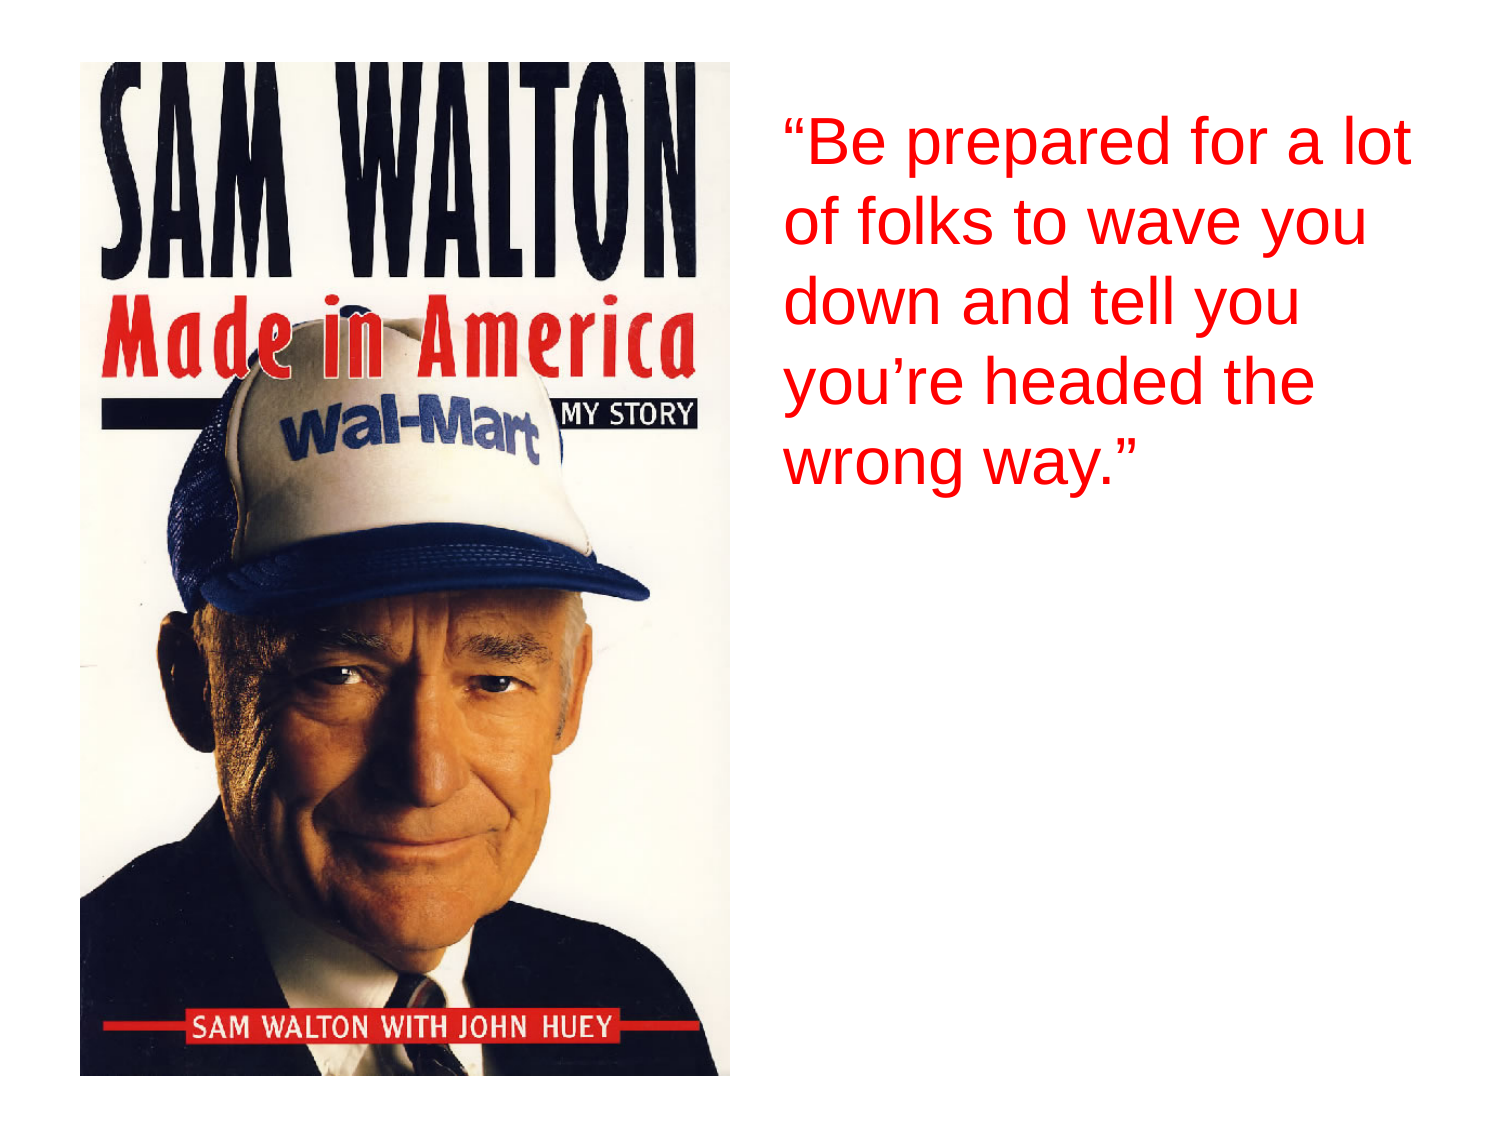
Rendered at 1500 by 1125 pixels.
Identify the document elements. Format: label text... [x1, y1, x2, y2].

picture [80, 61, 730, 1076]
text_box “Be prepared for a lot of folks to wave you down and tell you you’re headed the wrong way.” [768, 90, 1476, 506]
